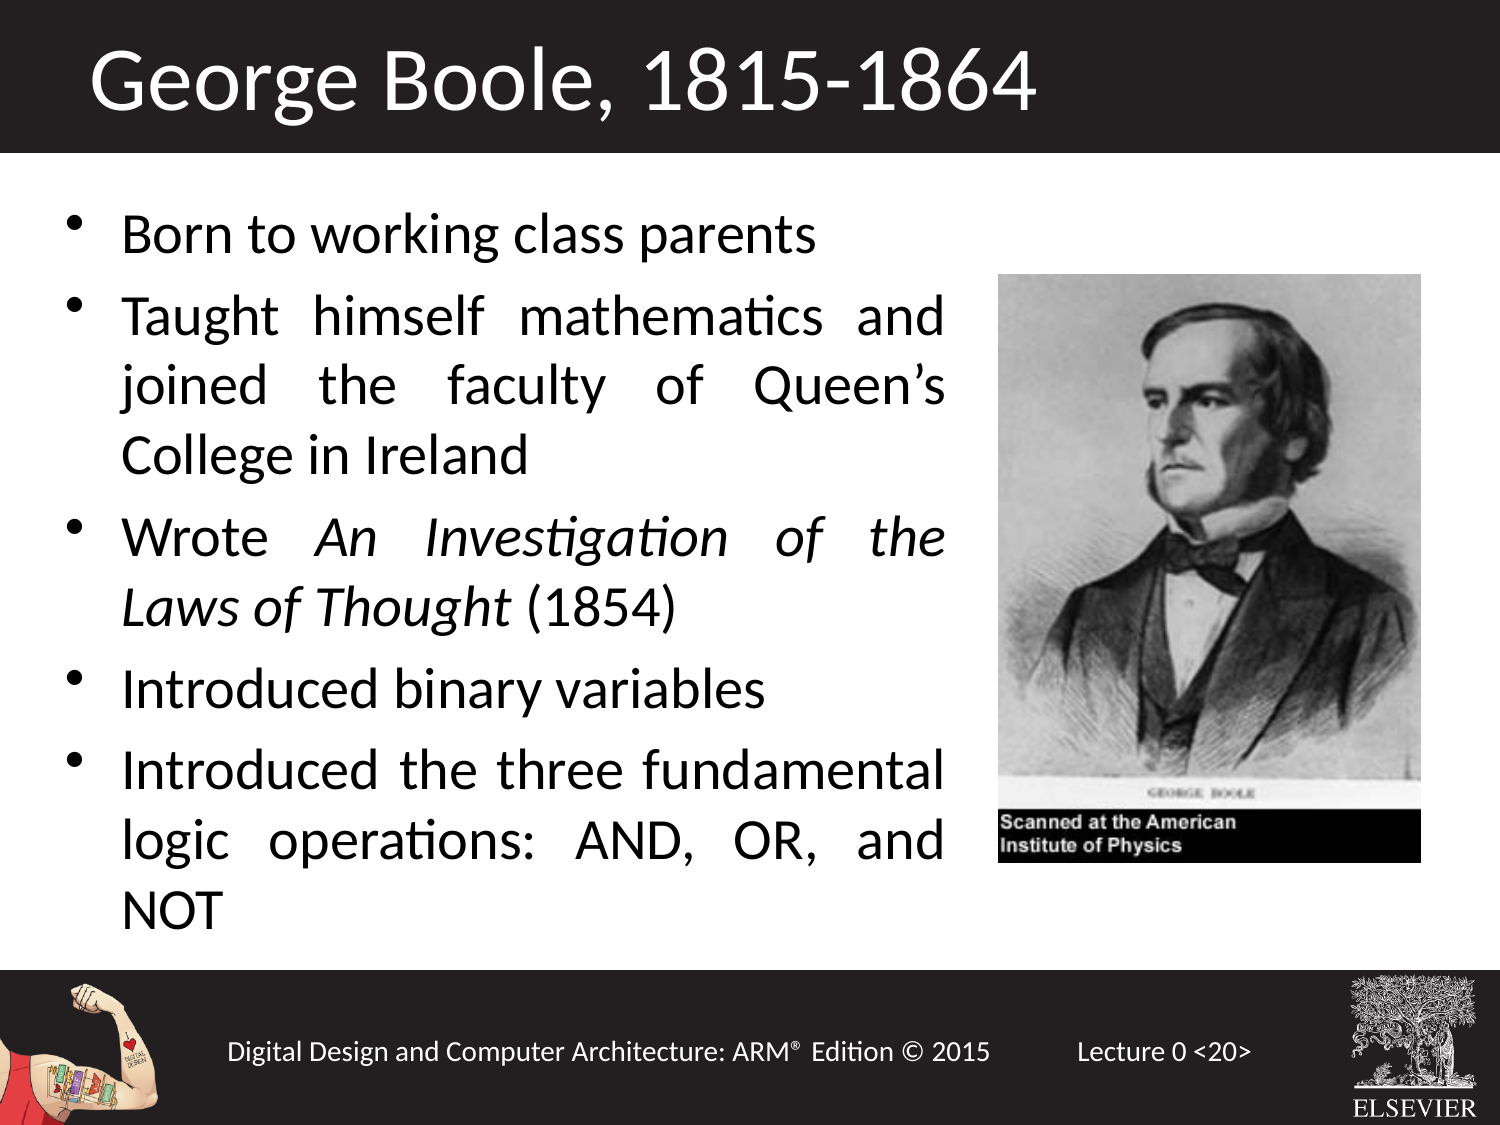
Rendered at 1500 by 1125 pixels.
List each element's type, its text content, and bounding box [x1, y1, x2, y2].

text_box [87, 174, 1413, 1025]
text_box George Boole, 1815-1864 [75, 11, 1375, 136]
text_box Born to working class parents Taught himself mathematics and joined the faculty of Queen’s College in Ireland Wrote An Investigation of the Laws of Thought (1854) Introduced binary variables Introduced the three fundamental logic operations: AND, OR, and NOT [50, 187, 961, 1038]
picture [998, 274, 1421, 863]
picture [0, 979, 163, 1125]
picture [1350, 974, 1477, 1117]
